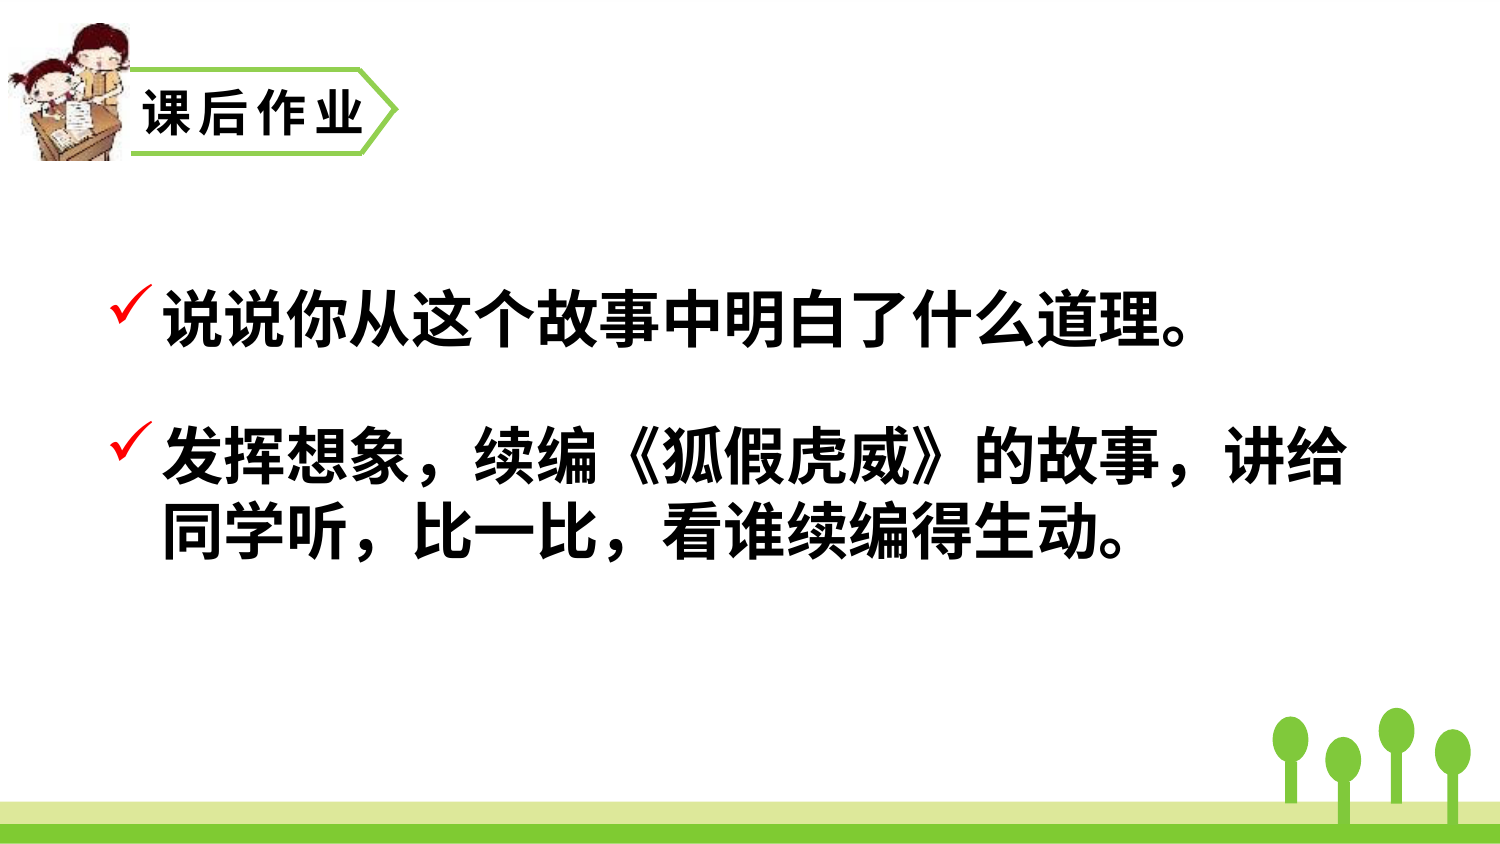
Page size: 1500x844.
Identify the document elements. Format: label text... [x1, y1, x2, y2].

text_box 说说你从这个故事中明白了什么道理。 [105, 272, 1236, 363]
text_box 发挥想象，续编《狐假虎威》的故事，讲给同学听，比一比，看谁续编得生动。 [105, 409, 1363, 575]
picture [0, 0, 1500, 801]
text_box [8, 23, 403, 161]
